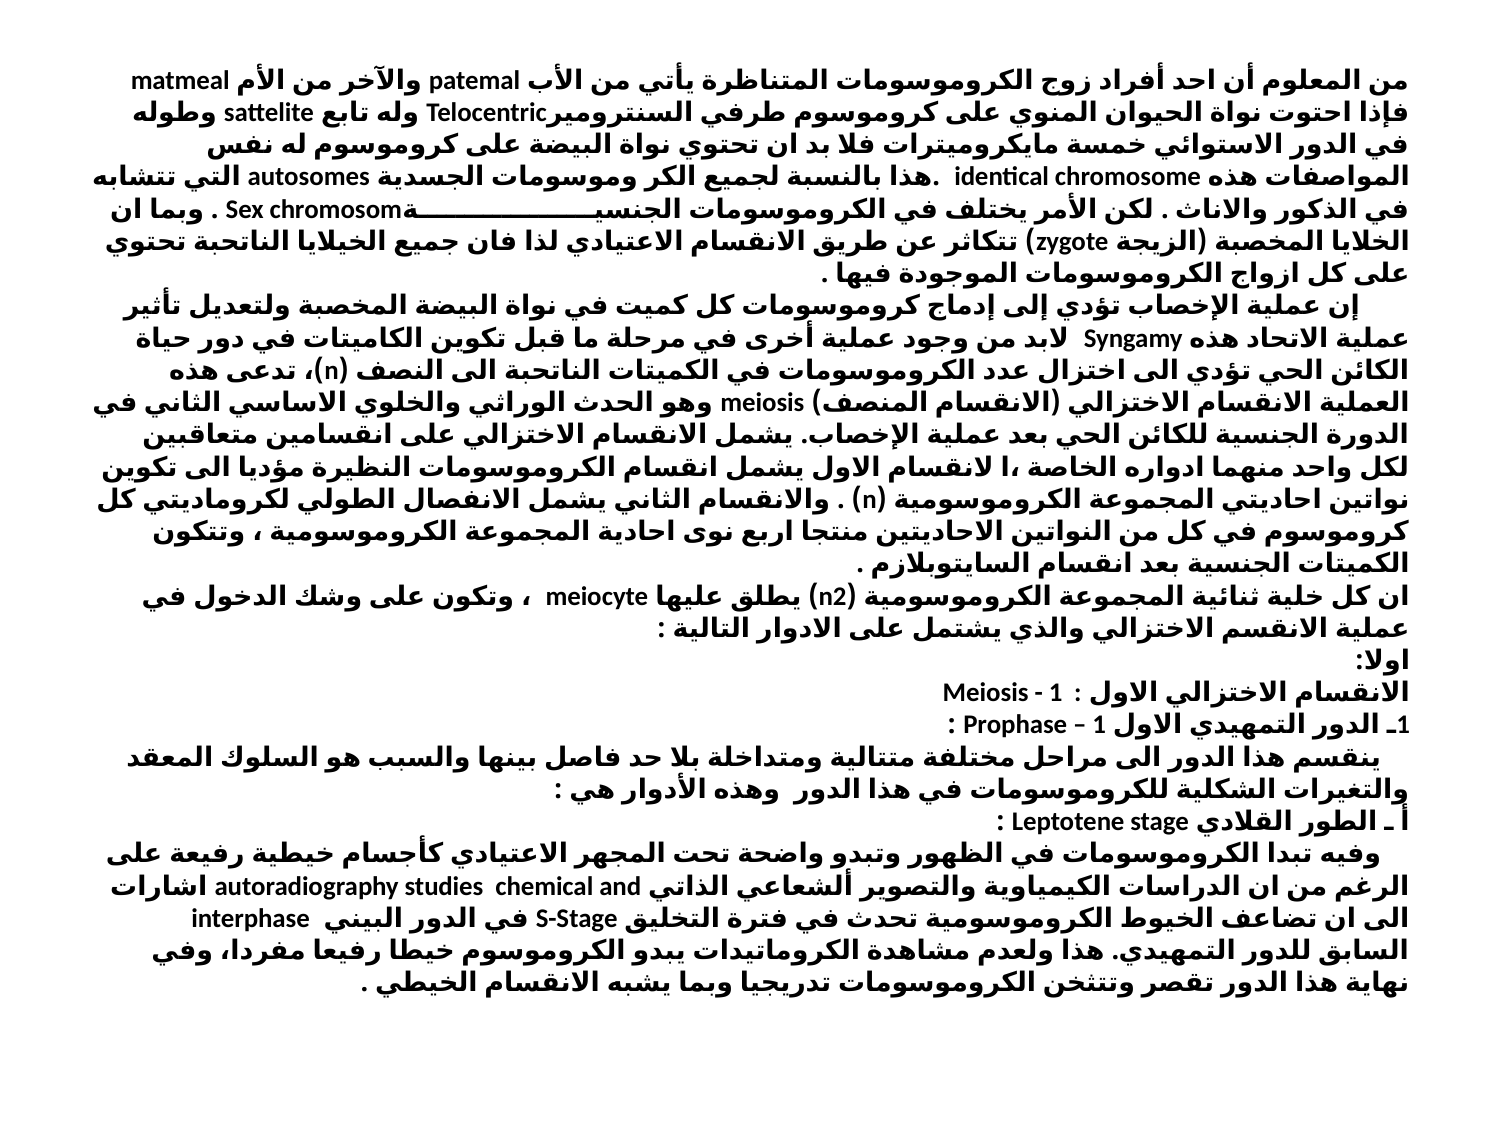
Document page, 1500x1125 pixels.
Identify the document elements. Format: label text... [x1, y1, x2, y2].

title من المعلوم أن احد أفراد زوج الكروموسومات المتناظرة يأتي من الأب patemal والآخر من الأم matmeal فإذا احتوت نواة الحيوان المنوي على كروموسوم طرفي السنتروميرTelocentric وله تابع sattelite وطوله في الدور الاستوائي خمسة مايكروميترات فلا بد ان تحتوي نواة البيضة على كروموسوم له نفس المواصفات هذه identical chromosome .هذا بالنسبة لجميع الكر وموسومات الجسدية autosomes التي تتشابه في الذكور والاناث . لكن الأمر يختلف في الكروموسومات الجنسيـــــــــــــــــــةSex chromosom . وبما ان الخلايا المخصبة (الزيجة zygote) تتكاثر عن طريق الانقسام الاعتيادي لذا فان جميع الخيلايا الناتحبة تحتوي على كل ازواج الكروموسومات الموجودة فيها . إن عملية الإخصاب تؤدي إلى إدماج كروموسومات كل كميت في نواة البيضة المخصبة ولتعديل تأثير عملية الاتحاد هذه Syngamy لابد من وجود عملية أخرى في مرحلة ما قبل تكوين الكاميتات في دور حياة الكائن الحي تؤدي الى اختزال عدد الكروموسومات في الكميتات الناتحبة الى النصف (n)، تدعى هذه العملية الانقسام الاختزالي (الانقسام المنصف) meiosis وهو الحدث الوراثي والخلوي الاساسي الثاني في الدورة الجنسية للكائن الحي بعد عملية الإخصاب. يشمل الانقسام الاختزالي على انقسامين متعاقبين لكل واحد منهما ادواره الخاصة ،ا لانقسام الاول يشمل انقسام الكروموسومات النظيرة مؤديا الى تكوين نواتين احاديتي المجموعة الكروموسومية (n) . والانقسام الثاني يشمل الانفصال الطولي لكروماديتي كل كروموسوم في كل من النواتين الاحاديتين منتجا اربع نوى احادية المجموعة الكروموسومية ، وتتكون الكميتات الجنسية بعد انقسام السايتوبلازم . ان كل خلية ثنائية المجموعة الكروموسومية (n2) يطلق عليها meiocyte ، وتكون على وشك الدخول في عملية الانقسم الاختزالي والذي يشتمل على الادوار التالية : اولا: الانقسام الاختزالي الاول Meiosis - 1 : 1ـ الدور التمهيدي الاول Prophase – 1 : ينقسم هذا الدور الى مراحل مختلفة متتالية ومتداخلة بلا حد فاصل بينها والسبب هو السلوك المعقد والتغيرات الشكلية للكروموسومات في هذا الدور وهذه الأدوار هي : أ ـ الطور القلادي Leptotene stage : وفيه تبدا الكروموسومات في الظهور وتبدو واضحة تحت المجهر الاعتيادي كأجسام خيطية رفيعة على الرغم من ان الدراسات الكيمياوية والتصوير ألشعاعي الذاتي autoradiography studies chemical and اشارات الى ان تضاعف الخيوط الكروموسومية تحدث في فترة التخليق S-Stage في الدور البيني interphase السابق للدور التمهيدي. هذا ولعدم مشاهدة الكروماتيدات يبدو الكروموسوم خيطا رفيعا مفردا، وفي نهاية هذا الدور تقصر وتتثخن الكروموسومات تدريجيا وبما يشبه الانقسام الخيطي . [75, 45, 1425, 1047]
